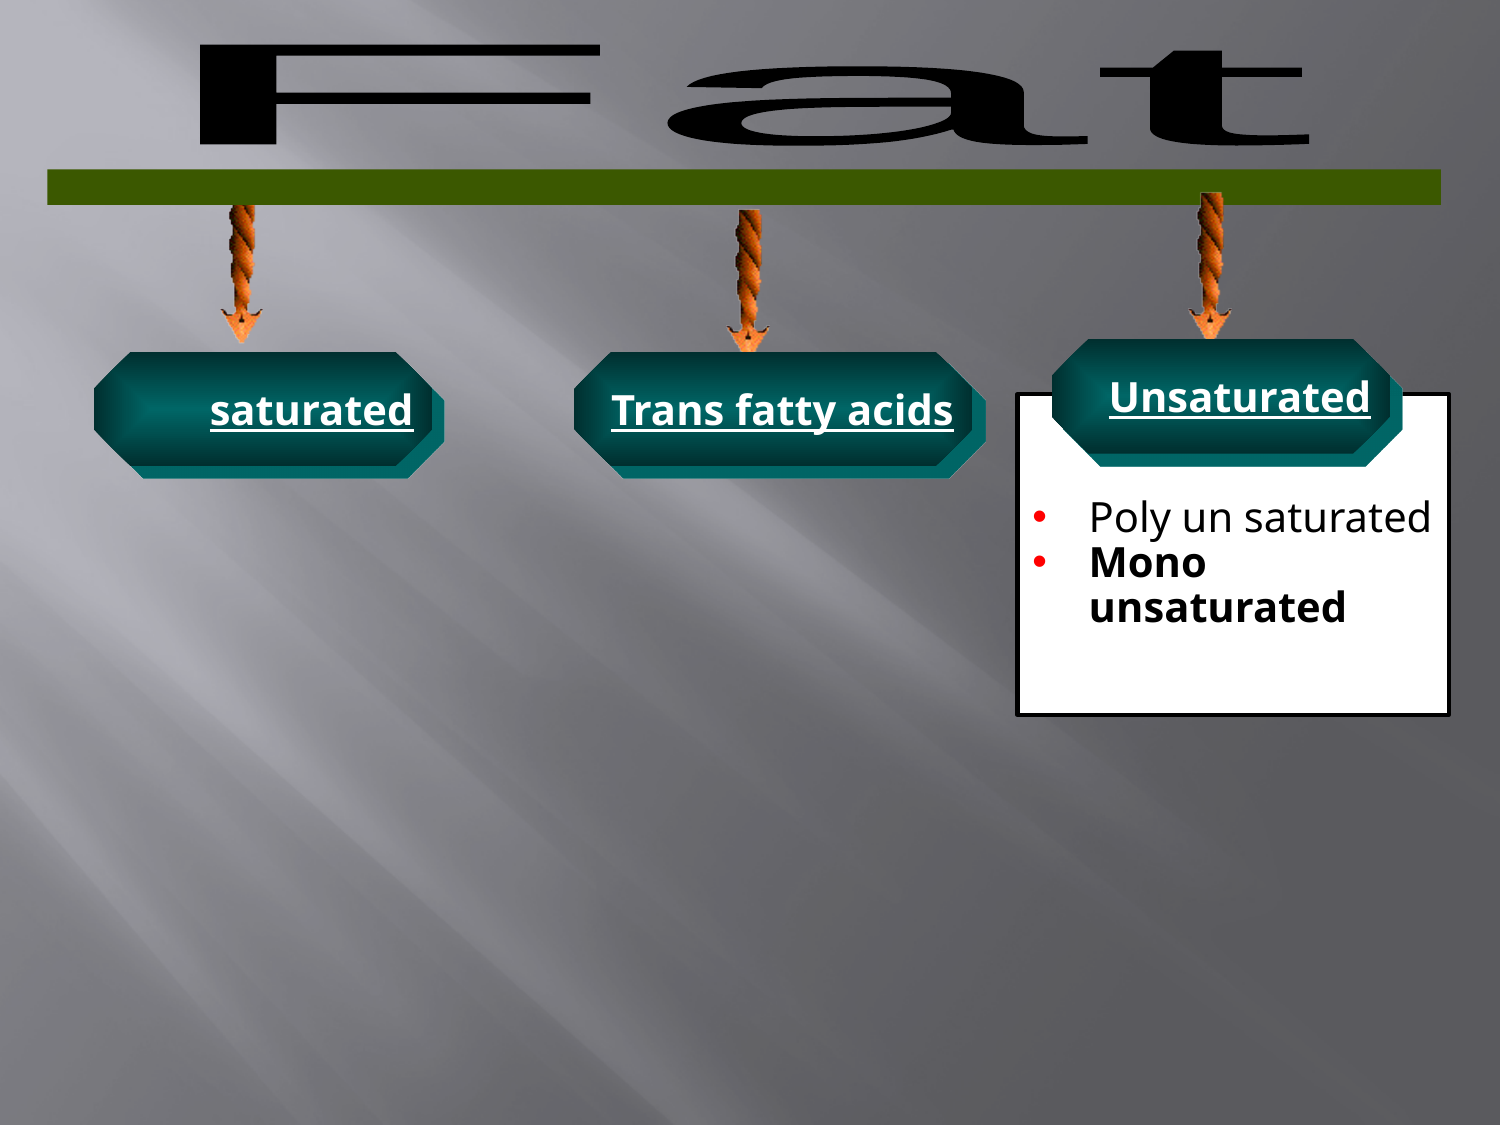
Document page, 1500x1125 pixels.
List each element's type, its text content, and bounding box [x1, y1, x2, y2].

text_box Poly un saturated Mono unsaturated [1015, 392, 1451, 717]
text_box Unsaturated [1051, 338, 1391, 454]
picture [1124, 183, 1296, 338]
picture [156, 205, 327, 351]
text_box saturated [93, 351, 433, 467]
text_box Trans fatty acids [574, 351, 973, 467]
picture [662, 200, 834, 351]
text_box [47, 169, 1441, 205]
